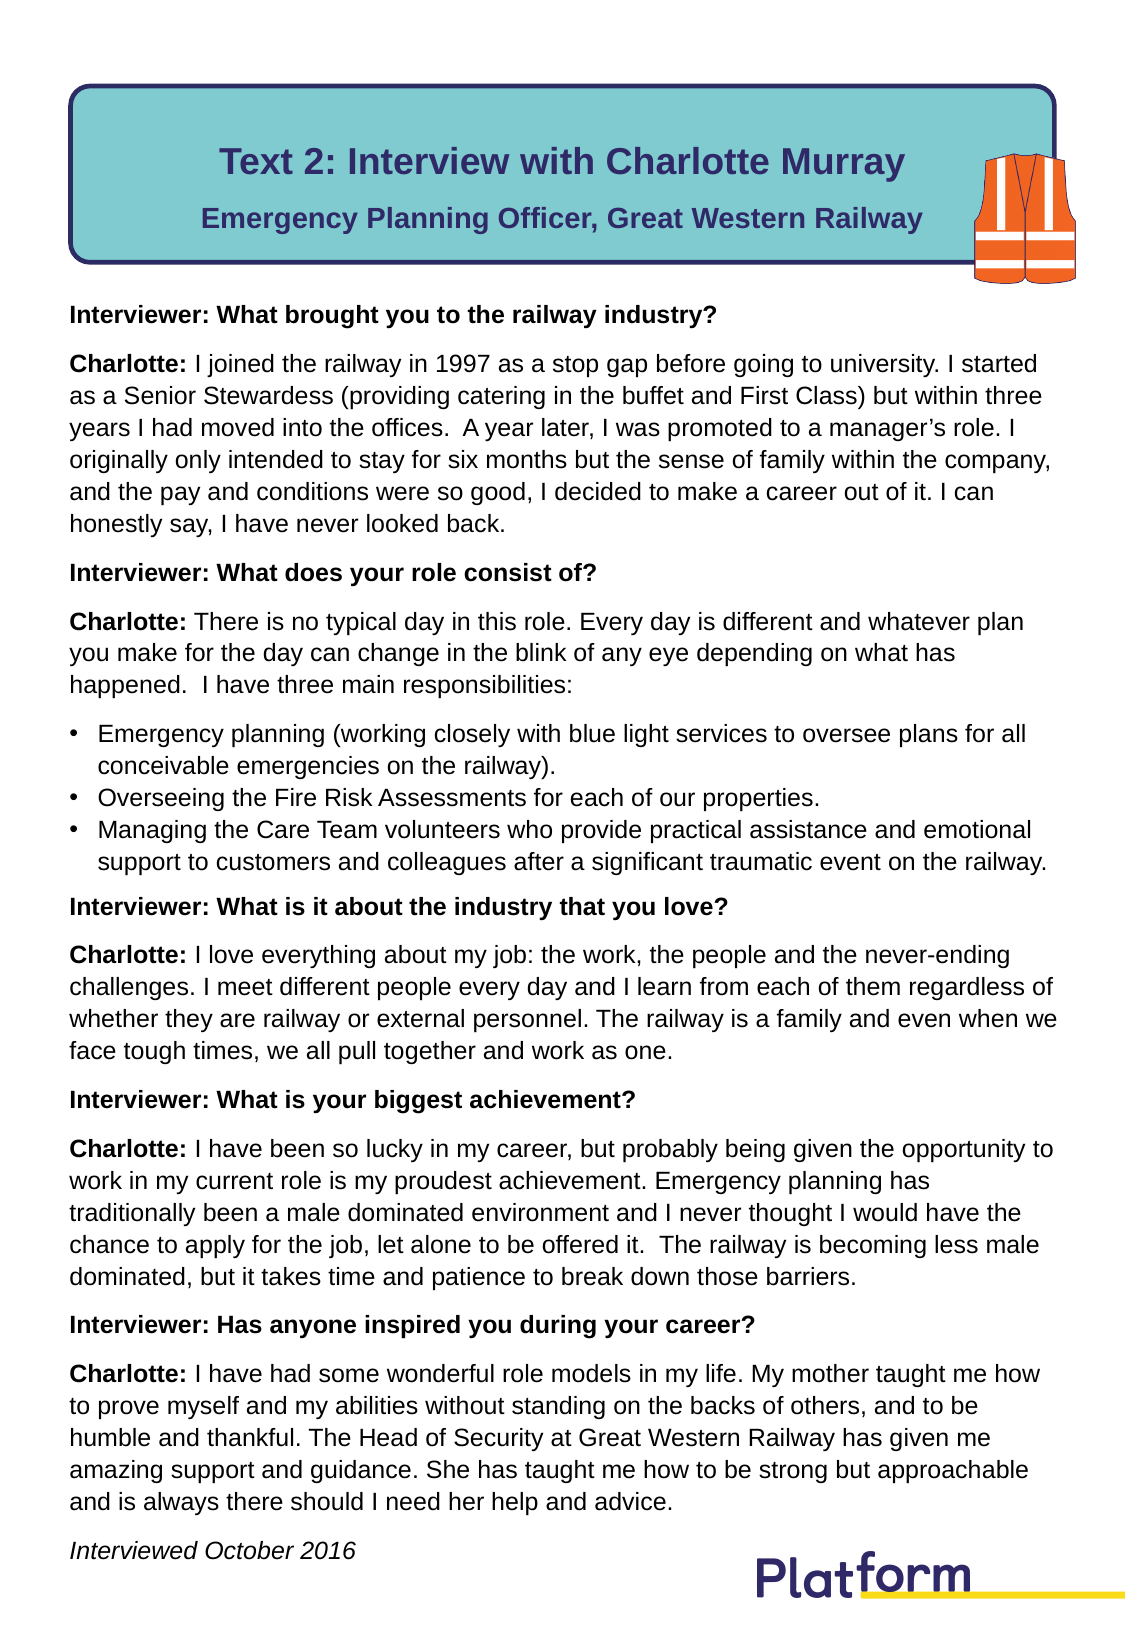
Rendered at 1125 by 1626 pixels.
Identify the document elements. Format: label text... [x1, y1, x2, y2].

picture [974, 153, 1076, 284]
text_box Text 2: Interview with Charlotte Murray Emergency Planning Officer, Great Western Railway [69, 84, 1056, 264]
text_box Interviewer: What brought you to the railway industry? Charlotte: I joined the railway in 1997 as a stop gap before going to university. I started as a Senior Stewardess (providing catering in the buffet and First Class) but within three years I had moved into the offices. A year later, I was promoted to a manager’s role. I originally only intended to stay for six months but the sense of family within the company, and the pay and conditions were so good, I decided to make a career out of it. I can honestly say, I have never looked back. Interviewer: What does your role consist of? Charlotte: There is no typical day in this role. Every day is different and whatever plan you make for the day can change in the blink of any eye depending on what has happened. I have three main responsibilities: Emergency planning (working closely with blue light services to oversee plans for all conceivable emergencies on the railway). Overseeing the Fire Risk Assessments for each of our properties. Managing the Care Team volunteers who provide practical assistance and emotional support to customers and colleagues after a significant traumatic event on the railway. Interviewer: What is it about the industry that you love? Charlotte: I love everything about my job: the work, the people and the never-ending challenges. I meet different people every day and I learn from each of them regardless of whether they are railway or external personnel. The railway is a family and even when we face tough times, we all pull together and work as one. Interviewer: What is your biggest achievement? Charlotte: I have been so lucky in my career, but probably being given the opportunity to work in my current role is my proudest achievement. Emergency planning has traditionally been a male dominated environment and I never thought I would have the chance to apply for the job, let alone to be offered it. The railway is becoming less male dominated, but it takes time and patience to break down those barriers. Interviewer: Has anyone inspired you during your career? Charlotte: I have had some wonderful role models in my life. My mother taught me how to prove myself and my abilities without standing on the backs of others, and to be humble and thankful. The Head of Security at Great Western Railway has given me amazing support and guidance. She has taught me how to be strong but approachable and is always there should I need her help and advice. Interviewed October 2016 [54, 289, 1076, 1572]
picture [599, 1535, 1125, 1625]
